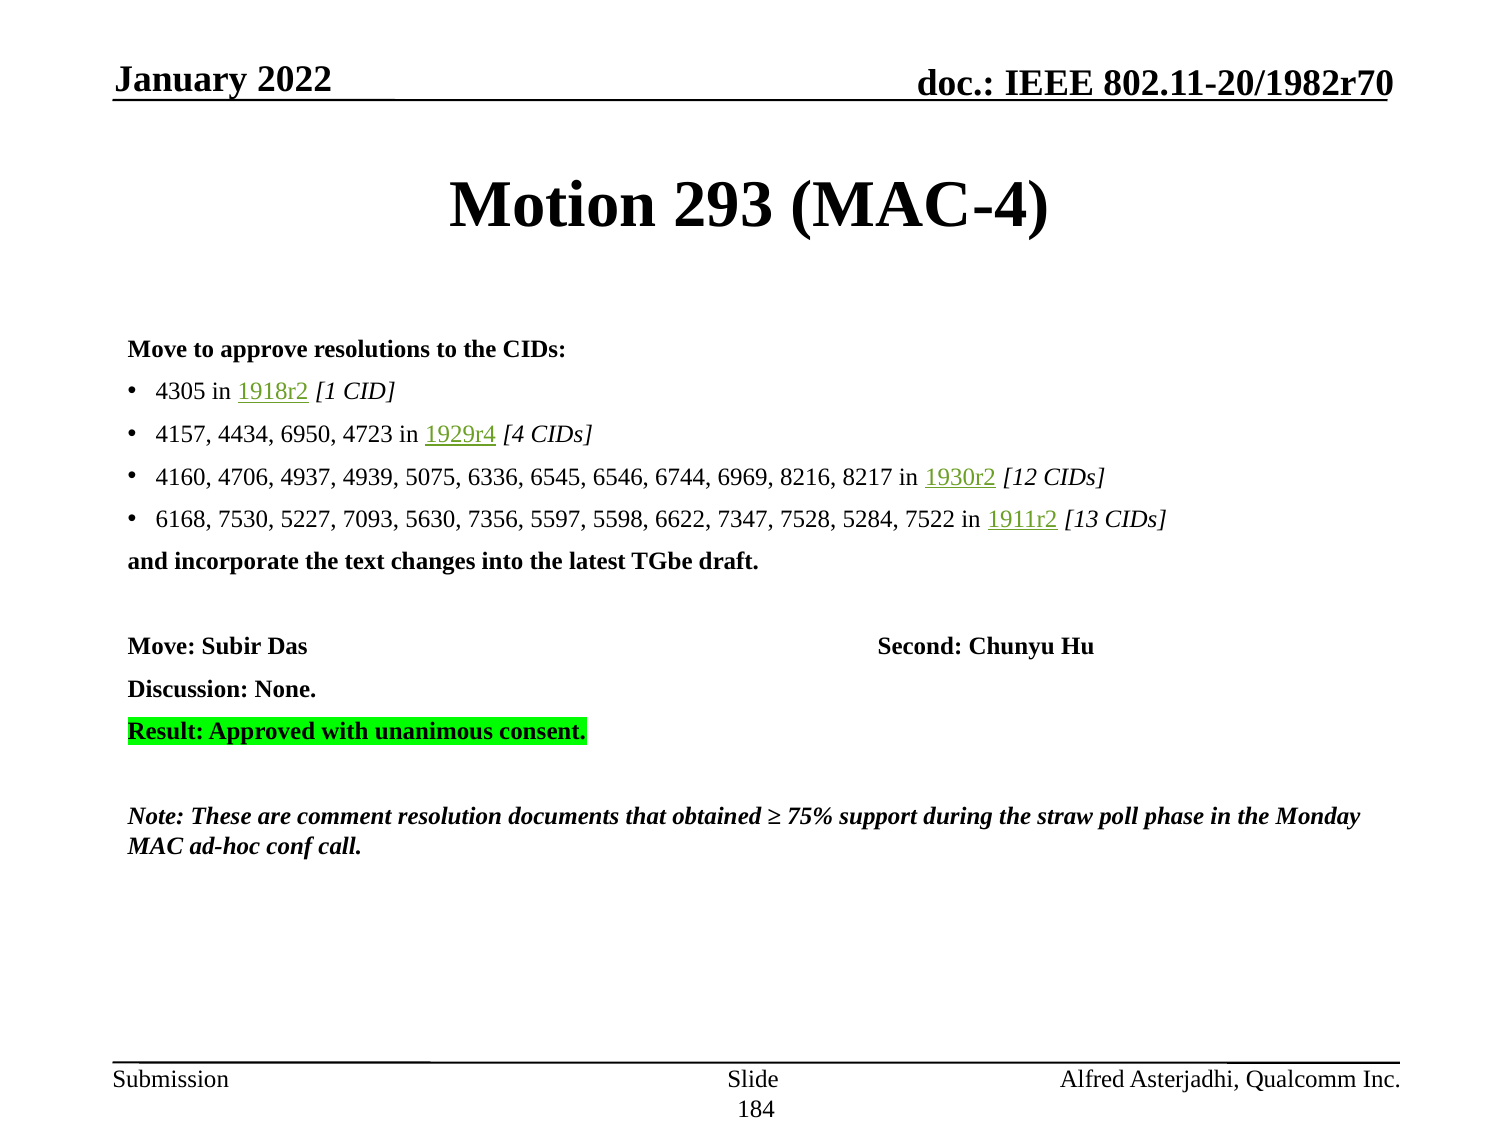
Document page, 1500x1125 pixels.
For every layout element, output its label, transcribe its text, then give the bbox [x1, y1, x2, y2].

slide_number Slide 184 [712, 1061, 800, 1123]
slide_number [114, 54, 423, 100]
title Motion 293 (MAC-4) [112, 112, 1388, 288]
footer Alfred Asterjadhi, Qualcomm Inc. [878, 1061, 1402, 1093]
list Move to approve resolutions to the CIDs: 4305 in 1918r2 [1 CID] 4157, 4434, 6950, 4723 in 1929r4 [4 CIDs] 4160, 4706, 4937, 4939, 5075, 6336, 6545, 6546, 6744, 6969, 8216, 8217 in 1930r2 [12 CIDs] 6168, 7530, 5227, 7093, 5630, 7356, 5597, 5598, 6622, 7347, 7528, 5284, 7522 in 1911r2 [13 CIDs] and incorporate the text changes into the latest TGbe draft. Move: Subir Das Second: Chunyu Hu Discussion: None. Result: Approved with unanimous consent. Note: These are comment resolution documents that obtained ≥ 75% support during the straw poll phase in the Monday MAC ad-hoc conf call. [112, 324, 1388, 1063]
